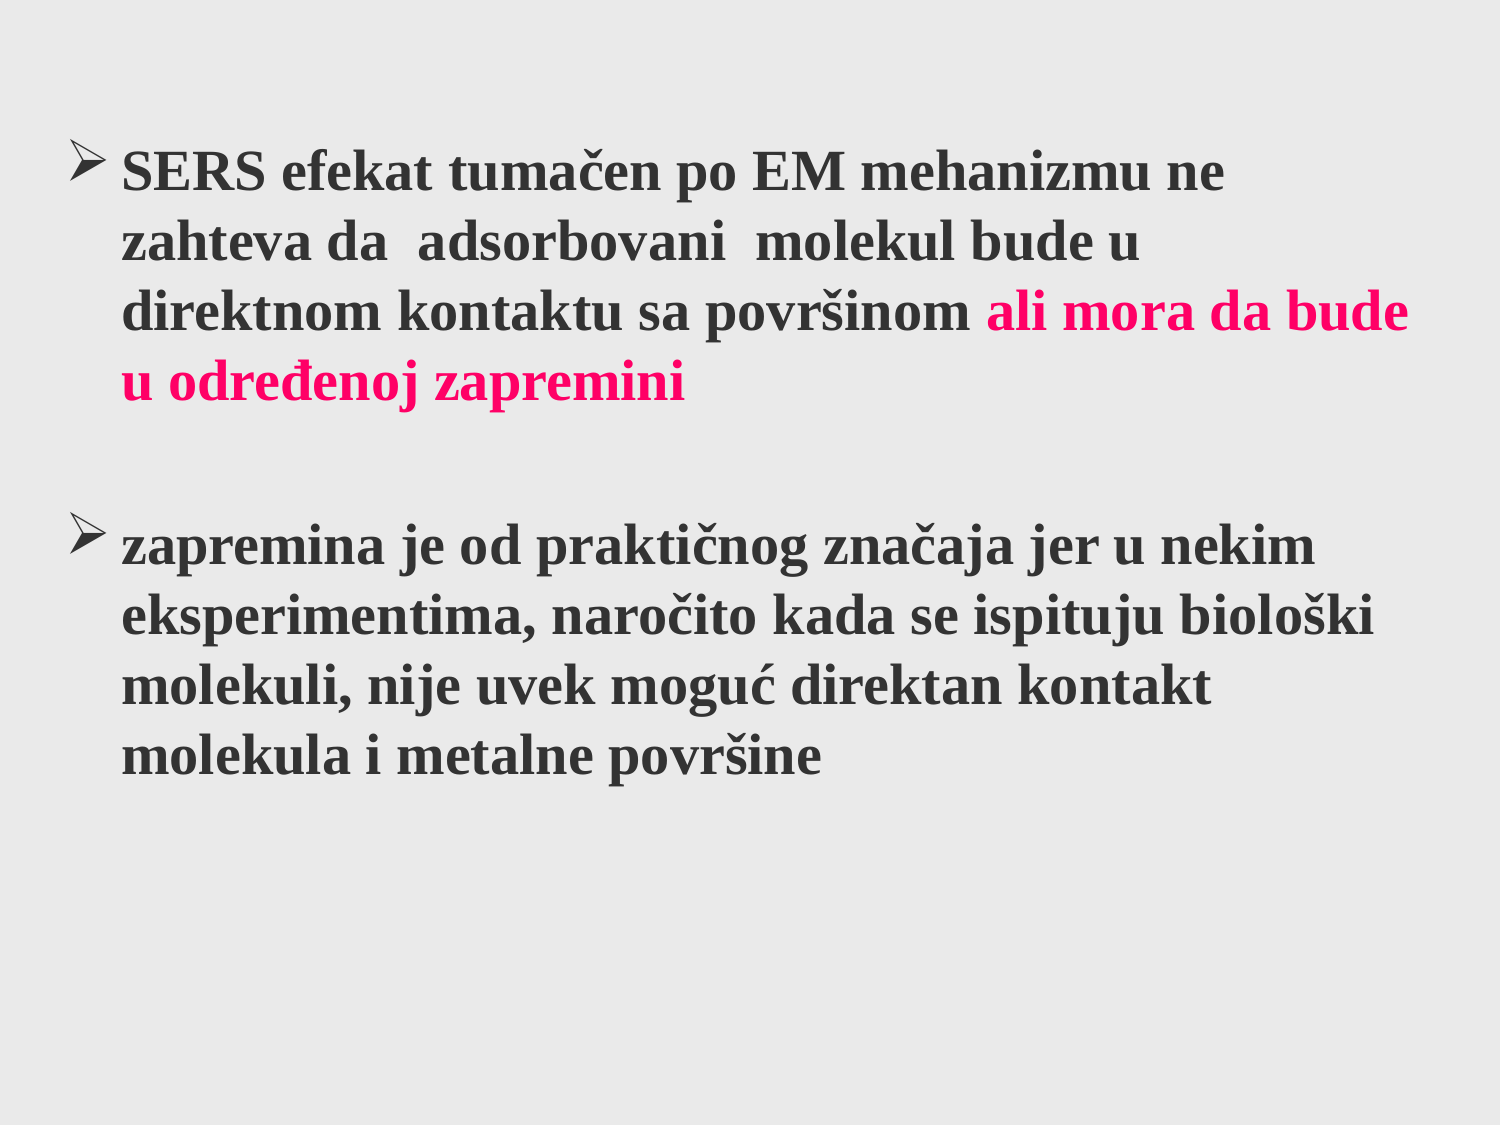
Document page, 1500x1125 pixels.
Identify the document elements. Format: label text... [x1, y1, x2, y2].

list SERS efekat tumačen po EM mehanizmu ne zahteva da adsorbovani molekul bude u direktnom kontaktu sa površinom ali mora da bude u određenoj zapremini zapremina je od praktičnog značaja jer u nekim eksperimentima, naročito kada se ispituju biološki molekuli, nije uvek moguć direktan kontakt molekula i metalne površine [50, 125, 1463, 900]
